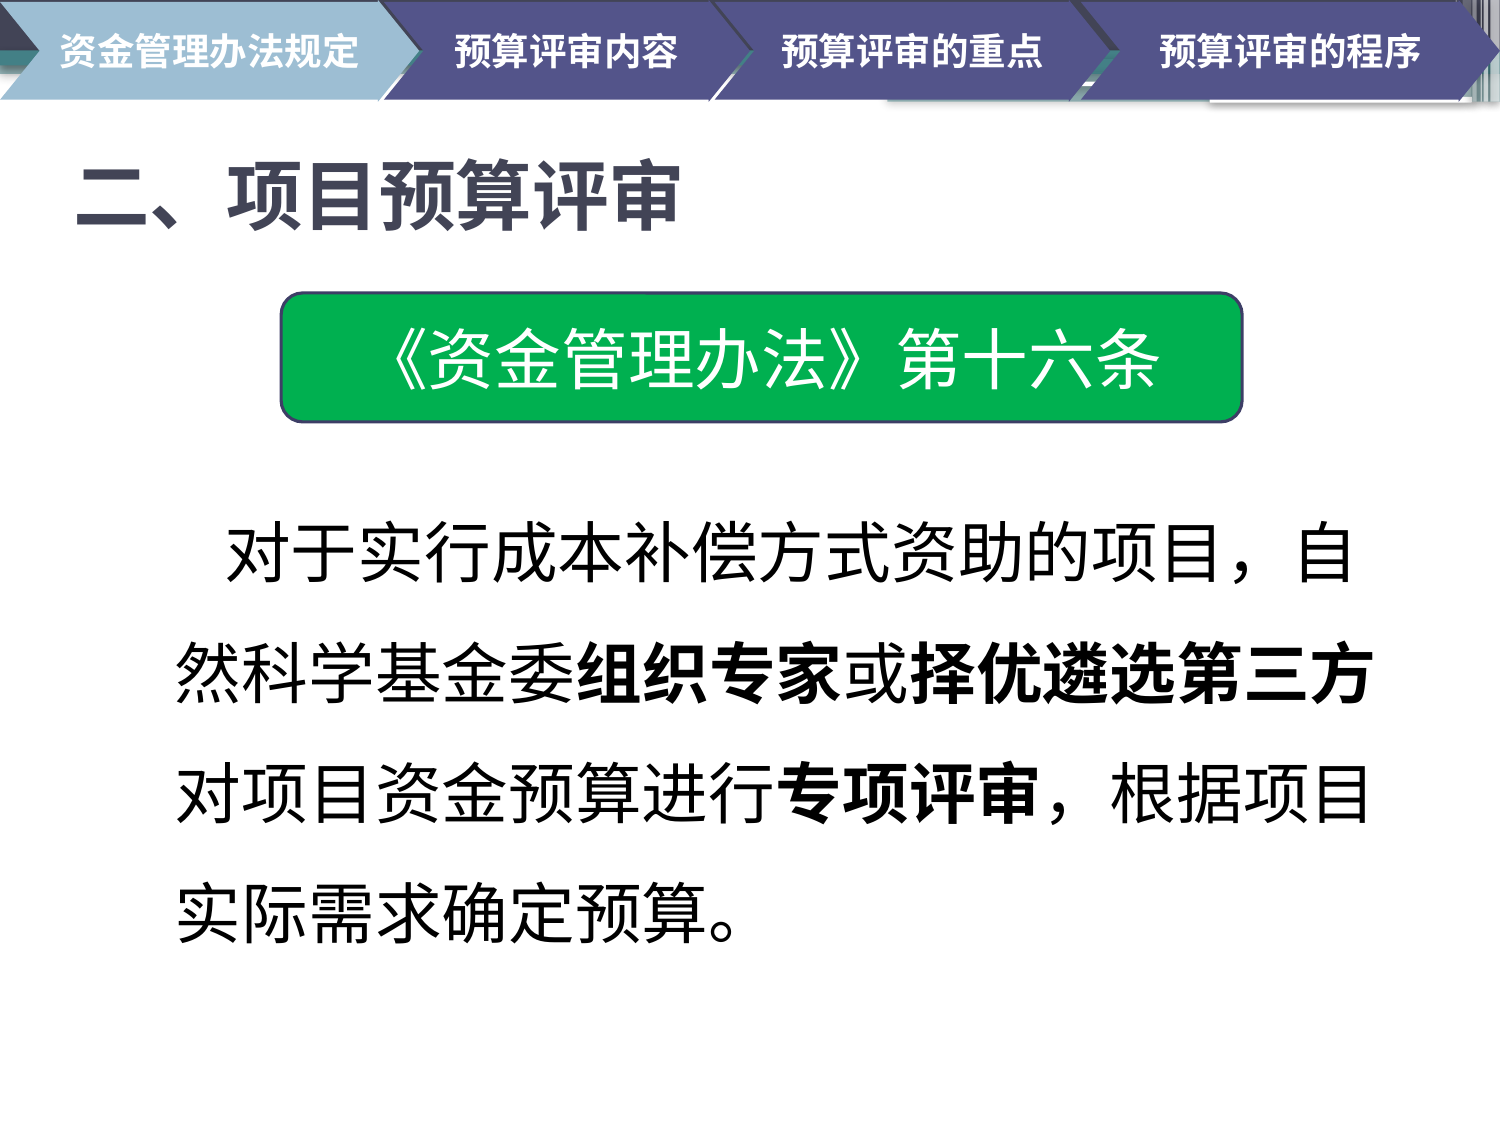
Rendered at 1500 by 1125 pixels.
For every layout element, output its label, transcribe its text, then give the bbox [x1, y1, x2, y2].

text_box 资金管理办法规定 [0, 0, 420, 104]
list 对于实行成本补偿方式资助的项目，自然科学基金委组织专家或择优遴选第三方对项目资金预算进行专项评审，根据项目实际需求确定预算。 [100, 326, 1437, 1044]
title 二、项目预算评审 [58, 140, 1419, 248]
text_box 预算评审内容 [382, 0, 751, 104]
text_box 预算评审的程序 [1079, 0, 1500, 104]
text_box 预算评审的重点 [713, 0, 1112, 104]
text_box 《资金管理办法》第十六条 [279, 291, 1244, 424]
